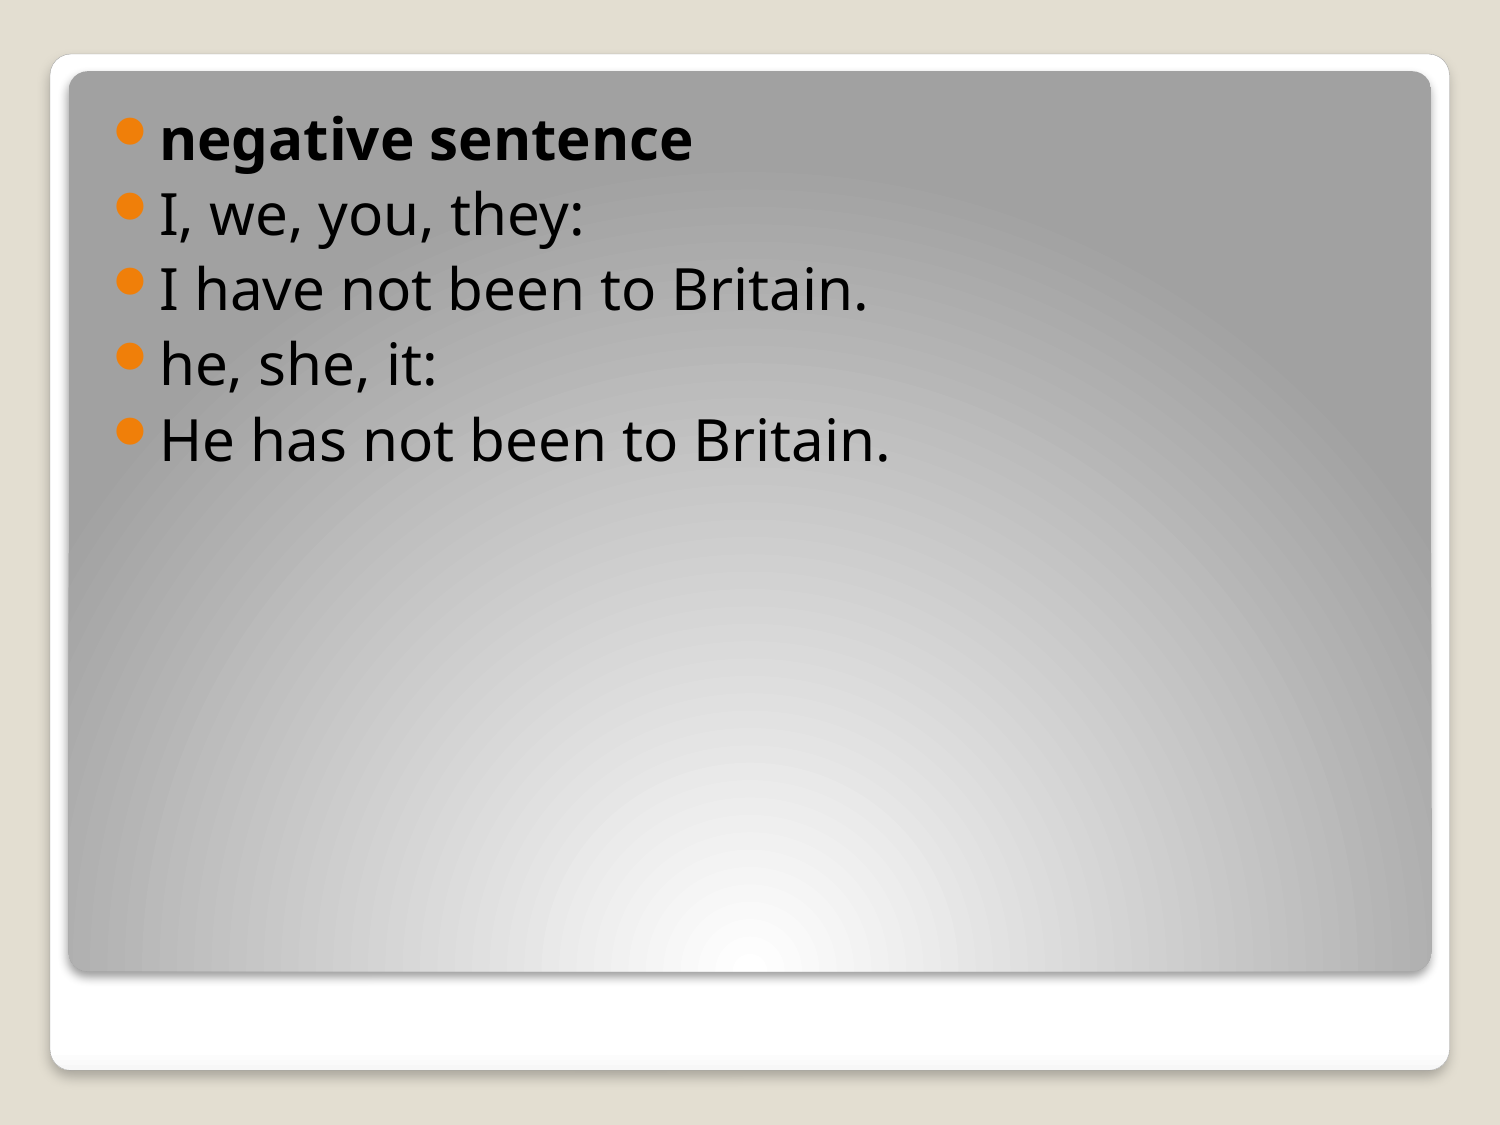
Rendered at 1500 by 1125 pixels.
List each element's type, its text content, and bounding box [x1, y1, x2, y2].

list negative sentence I, we, you, they: I have not been to Britain. he, she, it: He has not been to Britain. [82, 86, 1425, 774]
